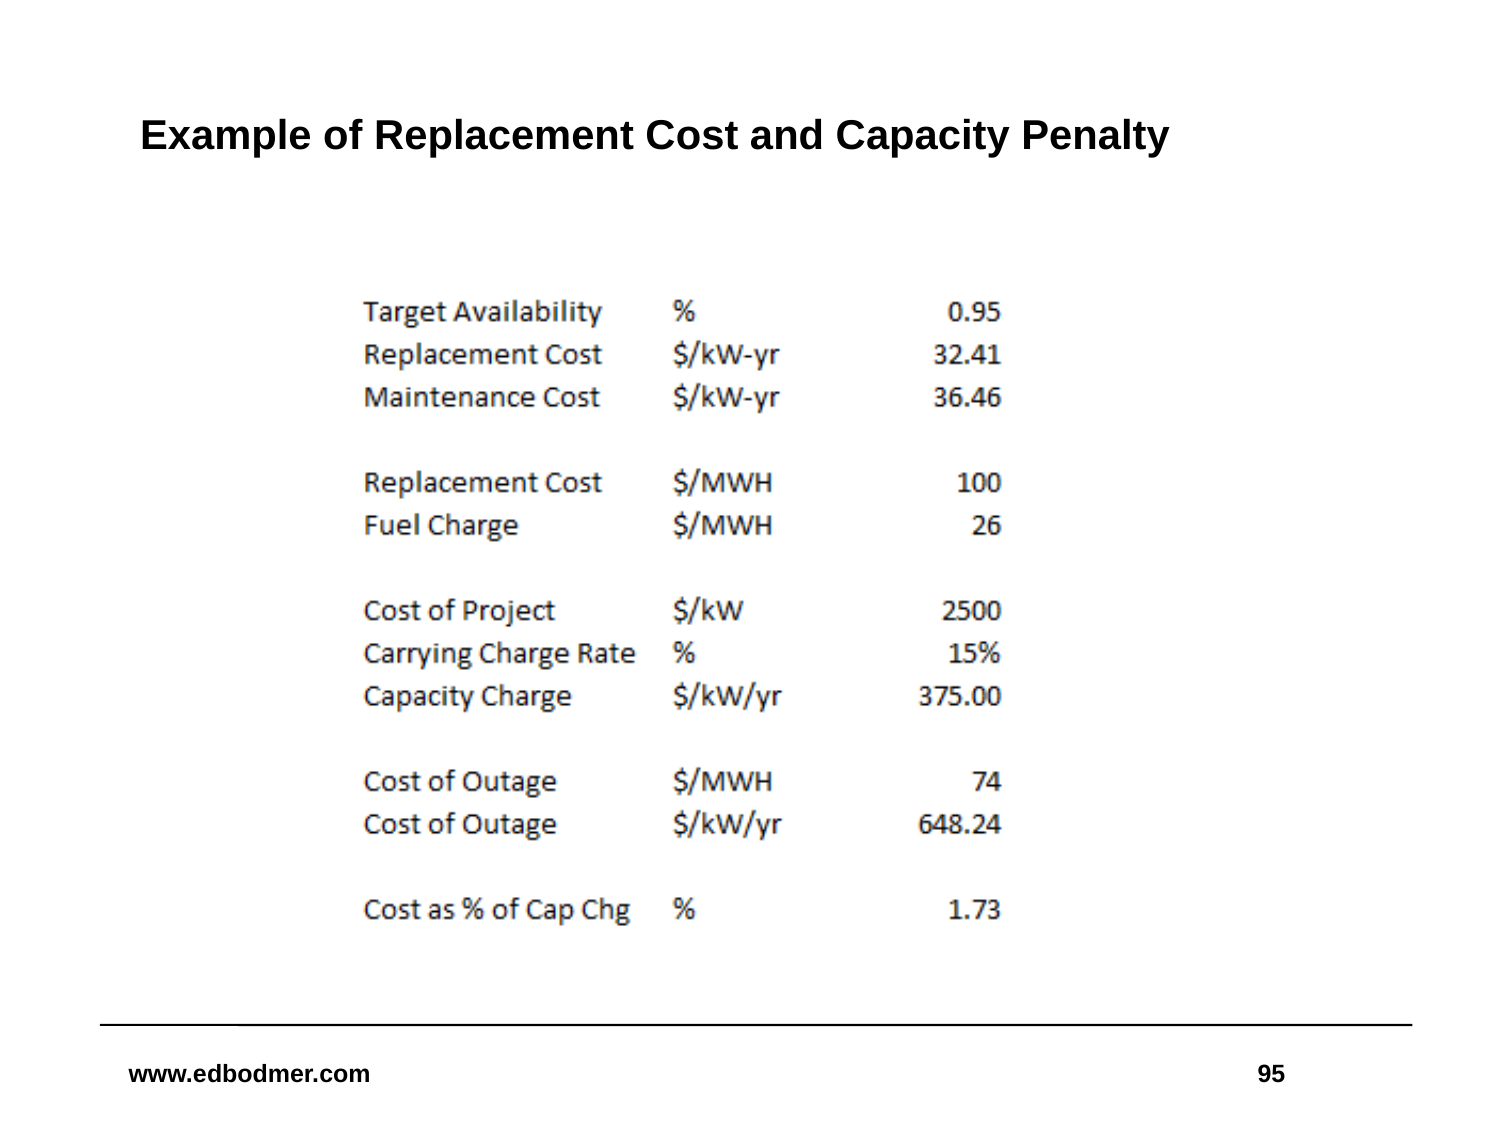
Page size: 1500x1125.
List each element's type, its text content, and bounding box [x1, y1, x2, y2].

picture [299, 229, 1101, 990]
title Example of Replacement Cost and Capacity Penalty [125, 99, 1288, 225]
